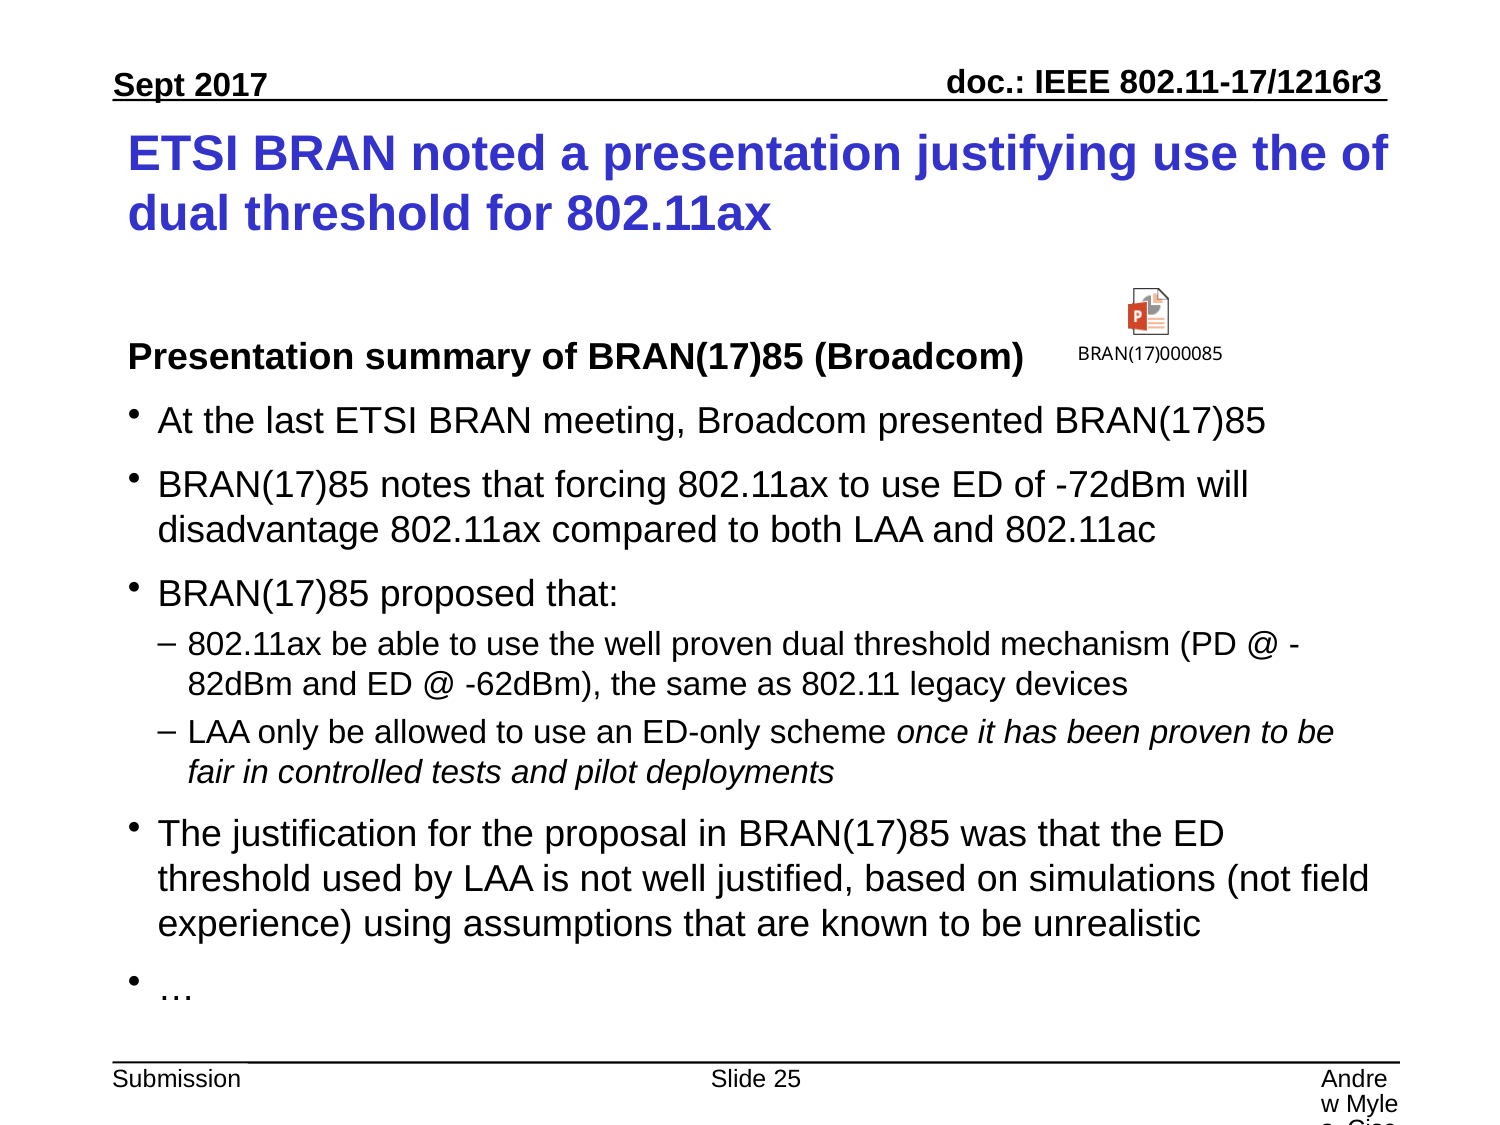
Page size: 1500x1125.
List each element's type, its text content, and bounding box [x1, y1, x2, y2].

title ETSI BRAN noted a presentation justifying use the of dual threshold for 802.11ax [112, 112, 1488, 288]
slide_number Slide 25 [709, 1061, 803, 1093]
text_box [1074, 286, 1226, 419]
list Presentation summary of BRAN(17)85 (Broadcom) At the last ETSI BRAN meeting, Broadcom presented BRAN(17)85 BRAN(17)85 notes that forcing 802.11ax to use ED of -72dBm will disadvantage 802.11ax compared to both LAA and 802.11ac BRAN(17)85 proposed that: 802.11ax be able to use the well proven dual threshold mechanism (PD @ -82dBm and ED @ -62dBm), the same as 802.11 legacy devices LAA only be allowed to use an ED-only scheme once it has been proven to be fair in controlled tests and pilot deployments The justification for the proposal in BRAN(17)85 was that the ED threshold used by LAA is not well justified, based on simulations (not field experience) using assumptions that are known to be unrealistic … [112, 324, 1388, 1000]
footer Andrew Myles, Cisco [1320, 1061, 1402, 1093]
